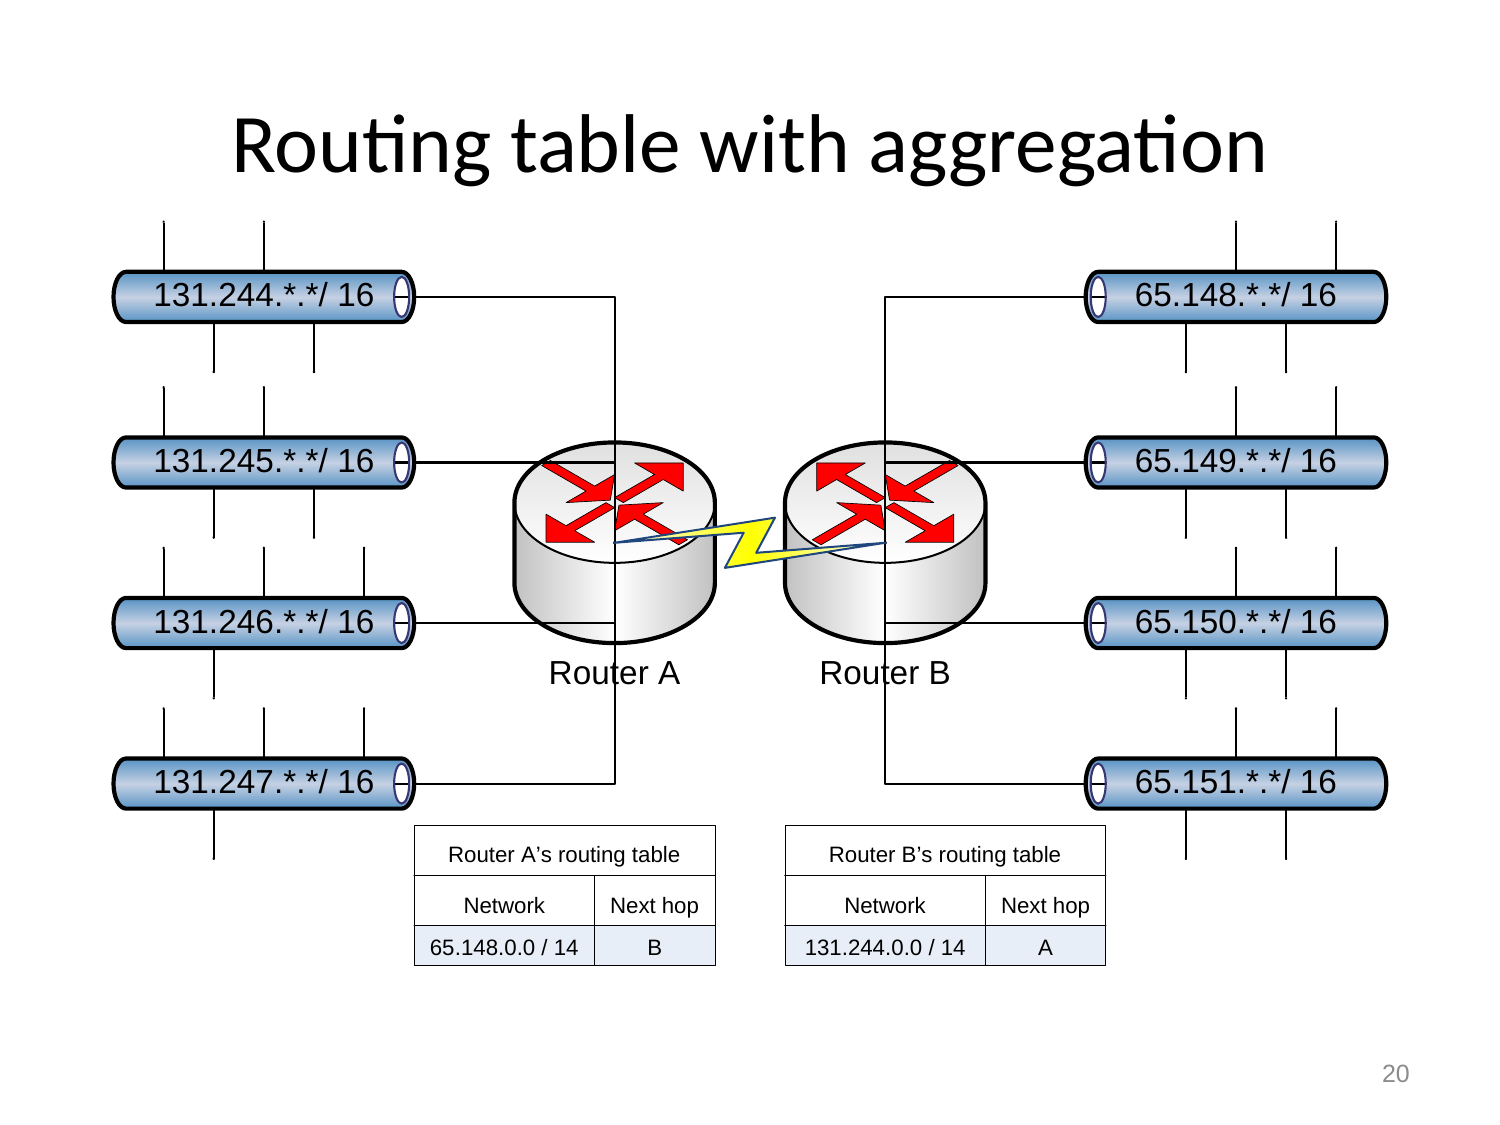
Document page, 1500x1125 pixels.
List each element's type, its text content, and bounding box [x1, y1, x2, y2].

title Routing table with aggregation [74, 44, 1426, 233]
slide_number 20 [1074, 1042, 1425, 1103]
picture [108, 217, 1392, 969]
